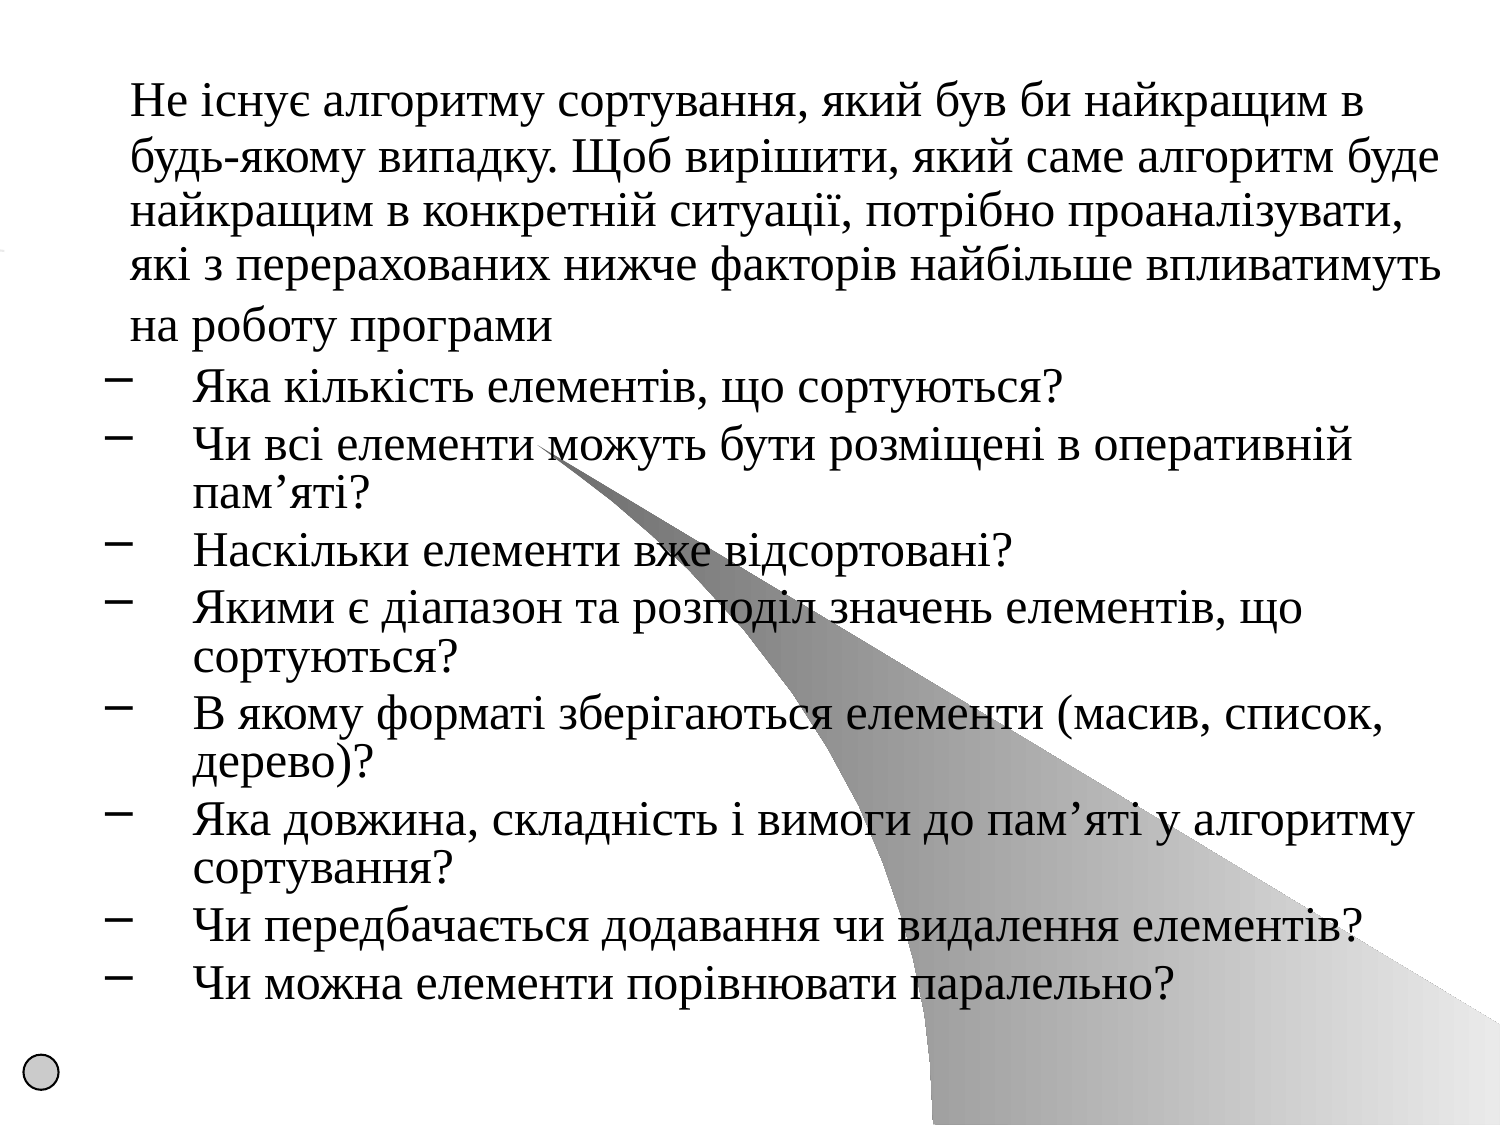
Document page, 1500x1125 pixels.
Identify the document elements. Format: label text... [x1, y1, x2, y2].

list Не існує алгоритму сортування, який був би найкращим в будь-якому випадку. Щоб вирішити, який саме алгоритм буде найкращим в конкретній ситуації, потрібно проаналізувати, які з перерахованих нижче факторів найбільше впливатимуть на роботу програми Яка кількість елементів, що сортуються? Чи всі елементи можуть бути розміщені в оперативній пам’яті? Наскільки елементи вже відсортовані? Якими є діапазон та розподіл значень елементів, що сортуються? В якому форматі зберігаються елементи (масив, список, дерево)? Яка довжина, складність і вимоги до пам’яті у алгоритму сортування? Чи передбачається додавання чи видалення елементів? Чи можна елементи порівнювати паралельно? [0, 58, 1500, 1125]
text_box [23, 1054, 59, 1090]
